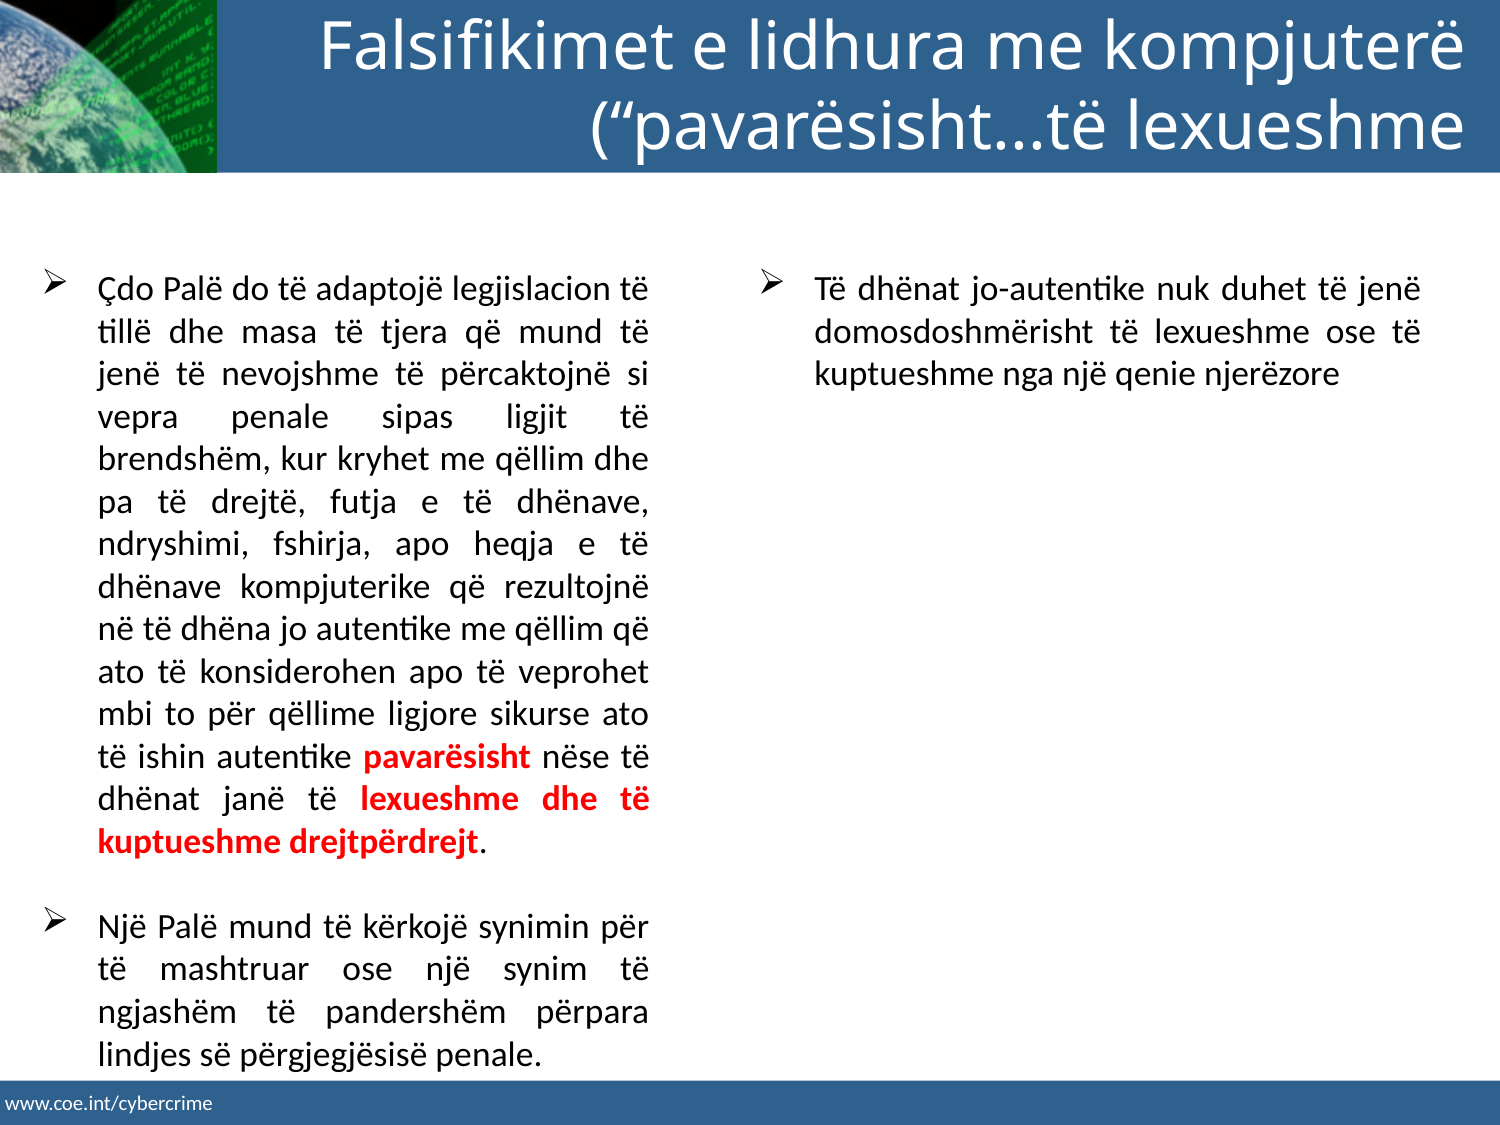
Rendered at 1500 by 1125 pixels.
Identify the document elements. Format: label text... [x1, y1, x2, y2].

picture [0, 0, 193, 173]
text_box Falsifikimet e lidhura me kompjuterë (“pavarësisht...të lexueshme drejtpërdrejt…”) [193, 0, 1483, 251]
text_box Çdo Palë do të adaptojë legjislacion të tillë dhe masa të tjera që mund të jenë të nevojshme të përcaktojnë si vepra penale sipas ligjit të brendshëm, kur kryhet me qëllim dhe pa të drejtë, futja e të dhënave, ndryshimi, fshirja, apo heqja e të dhënave kompjuterike që rezultojnë në të dhëna jo autentike me qëllim që ato të konsiderohen apo të veprohet mbi to për qëllime ligjore sikurse ato të ishin autentike pavarësisht nëse të dhënat janë të lexueshme dhe të kuptueshme drejtpërdrejt. Një Palë mund të kërkojë synimin për të mashtruar ose një synim të ngjashëm të pandershëm përpara lindjes së përgjegjësisë penale. [26, 257, 665, 1081]
text_box Të dhënat jo-autentike nuk duhet të jenë domosdoshmërisht të lexueshme ose të kuptueshme nga një qenie njerëzore [743, 257, 1437, 456]
